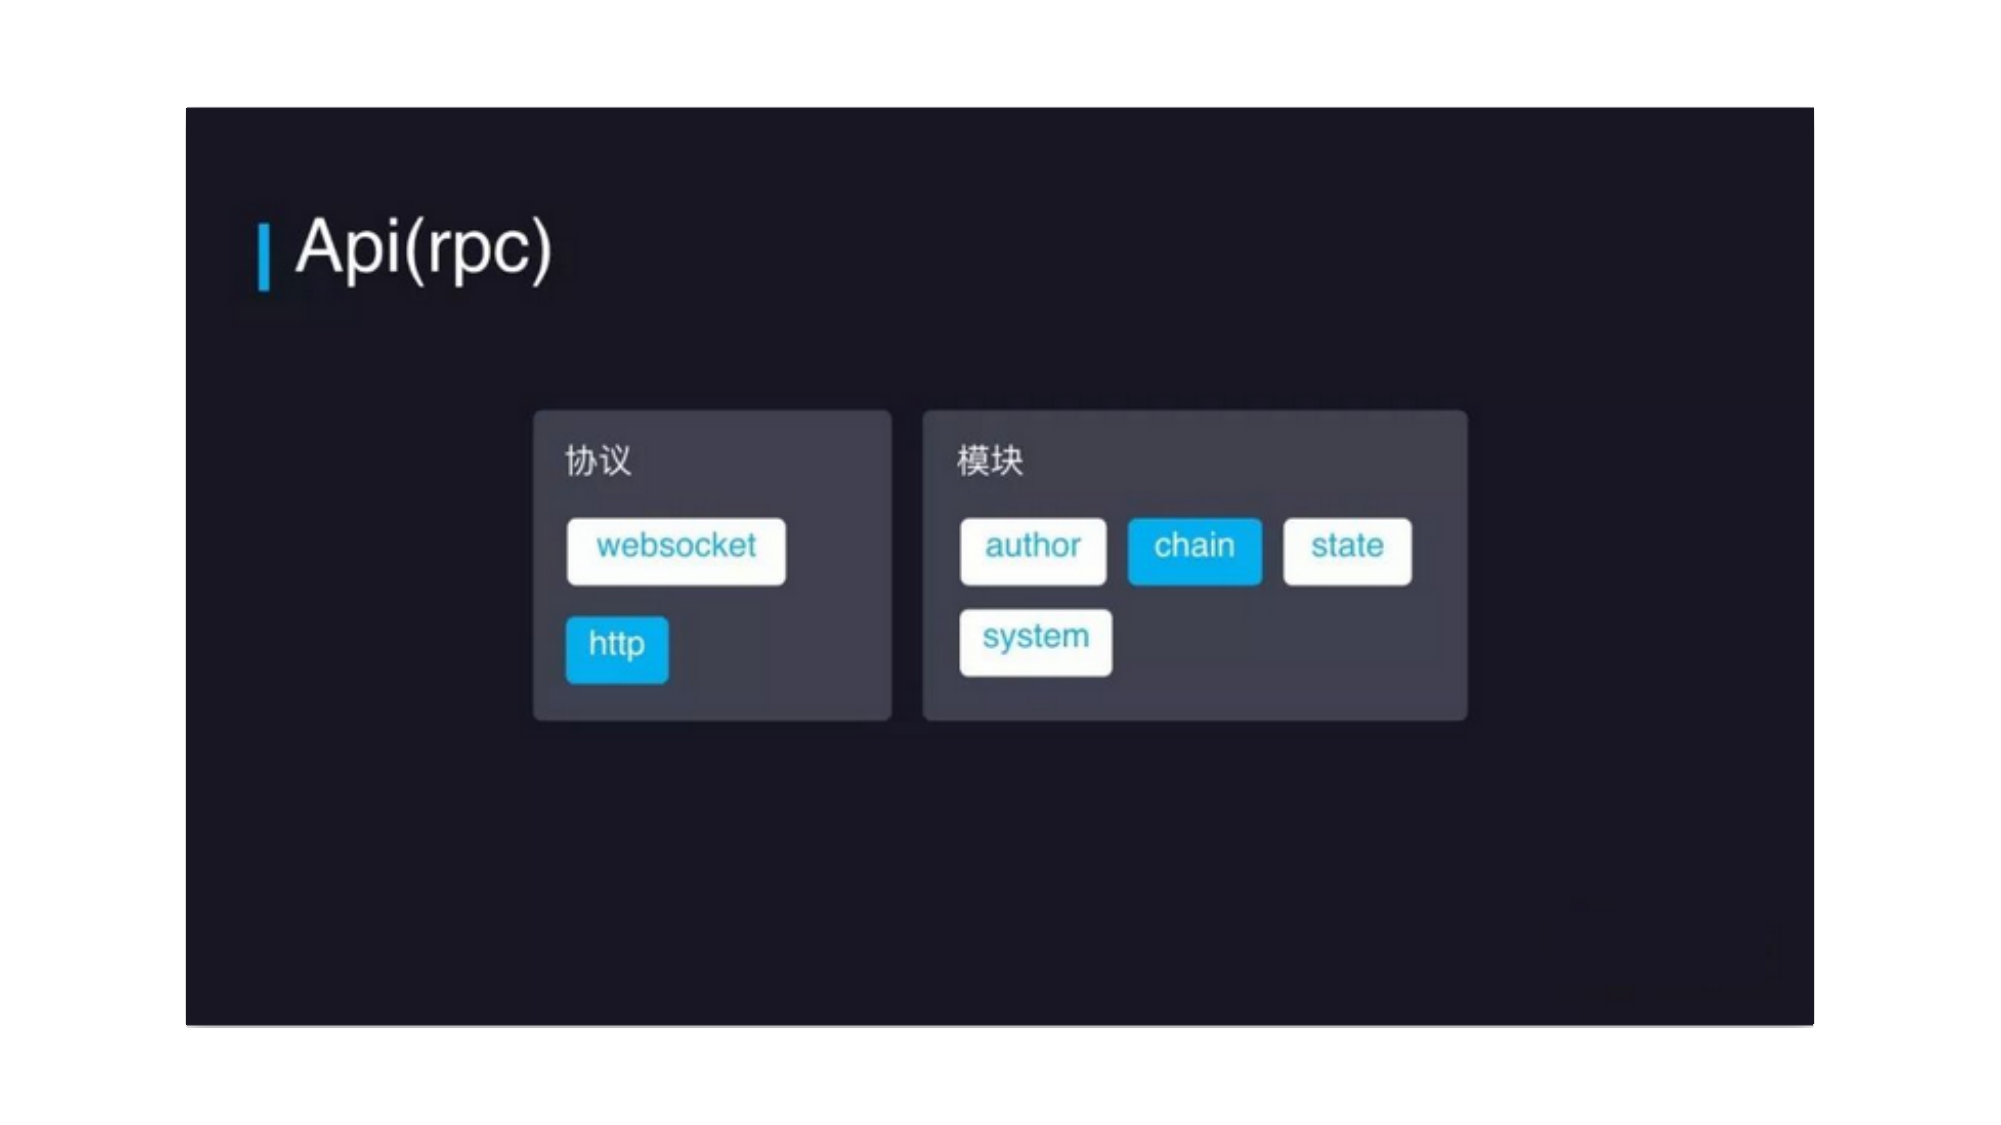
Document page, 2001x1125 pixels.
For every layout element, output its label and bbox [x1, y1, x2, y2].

picture [185, 106, 1815, 1028]
